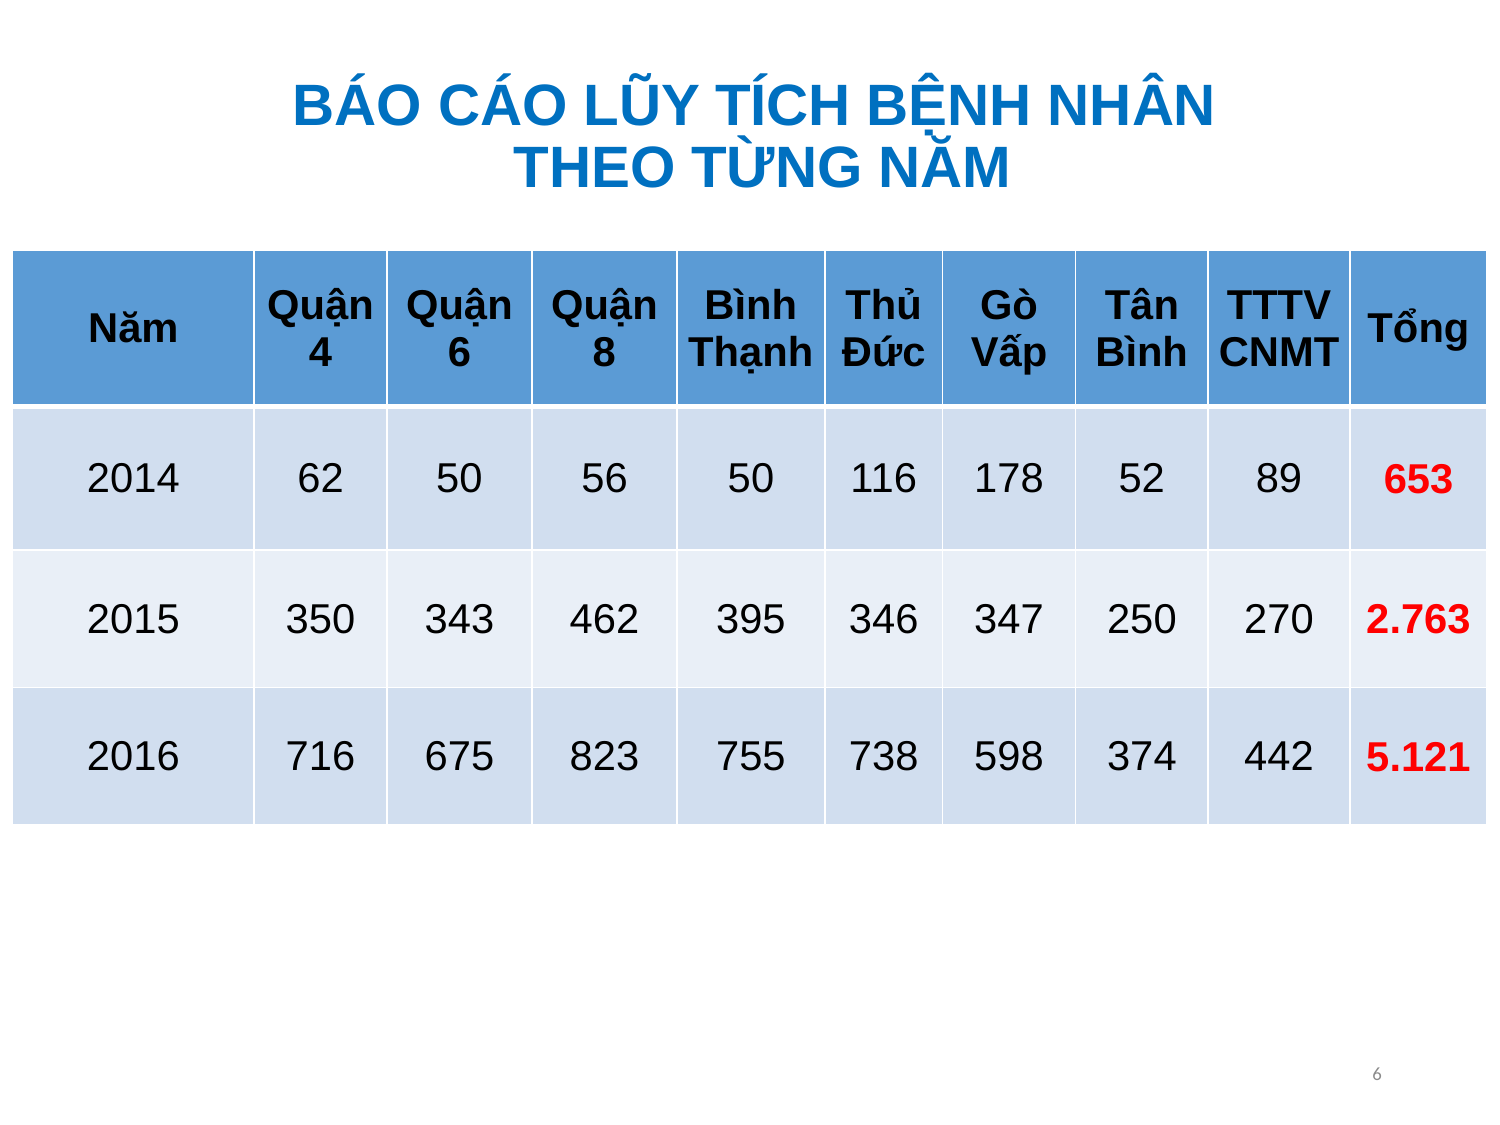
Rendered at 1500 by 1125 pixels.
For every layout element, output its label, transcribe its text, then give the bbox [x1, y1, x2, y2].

table_cell 442 [1209, 688, 1349, 824]
table_header Bình Thạnh [678, 251, 824, 404]
table_cell 346 [826, 551, 942, 687]
table_cell 50 [388, 409, 531, 549]
table_cell 50 [678, 409, 824, 549]
slide_number 6 [1059, 1042, 1397, 1103]
table_cell 823 [533, 688, 676, 824]
table_header Năm [13, 251, 253, 404]
table_cell 347 [943, 551, 1075, 687]
table_cell 675 [388, 688, 531, 824]
table_cell 598 [943, 688, 1075, 824]
table_cell 374 [1076, 688, 1207, 824]
table_header Quận 6 [388, 251, 531, 404]
table_cell 89 [1209, 409, 1349, 549]
table_header Quận 8 [533, 251, 676, 404]
table_cell 343 [388, 551, 531, 687]
table_cell 116 [826, 409, 942, 549]
table_cell 462 [533, 551, 676, 687]
table_cell 653 [1351, 409, 1486, 549]
table_cell 56 [533, 409, 676, 549]
table_cell 738 [826, 688, 942, 824]
table_cell 5.121 [1351, 688, 1486, 824]
table_cell 270 [1209, 551, 1349, 687]
table_cell 62 [255, 409, 386, 549]
table_cell 2.763 [1351, 551, 1486, 687]
table_header TTTV CNMT [1209, 251, 1349, 404]
title BÁO CÁO LŨY TÍCH BỆNH NHÂN THEO TỪNG NĂM [87, 50, 1438, 225]
table_header Tân Bình [1076, 251, 1207, 404]
table_header Tổng [1351, 251, 1486, 404]
table_cell 395 [678, 551, 824, 687]
table_cell 350 [255, 551, 386, 687]
table_cell 755 [678, 688, 824, 824]
table_cell 2014 [13, 409, 253, 549]
table_header Thủ Đức [826, 251, 942, 404]
table_cell 2016 [13, 688, 253, 824]
table_cell 178 [943, 409, 1075, 549]
table_header Quận 4 [255, 251, 386, 404]
table_cell 2015 [13, 551, 253, 687]
table_header Gò Vấp [943, 251, 1075, 404]
table_cell 52 [1076, 409, 1207, 549]
table_cell 716 [255, 688, 386, 824]
table_cell 250 [1076, 551, 1207, 687]
